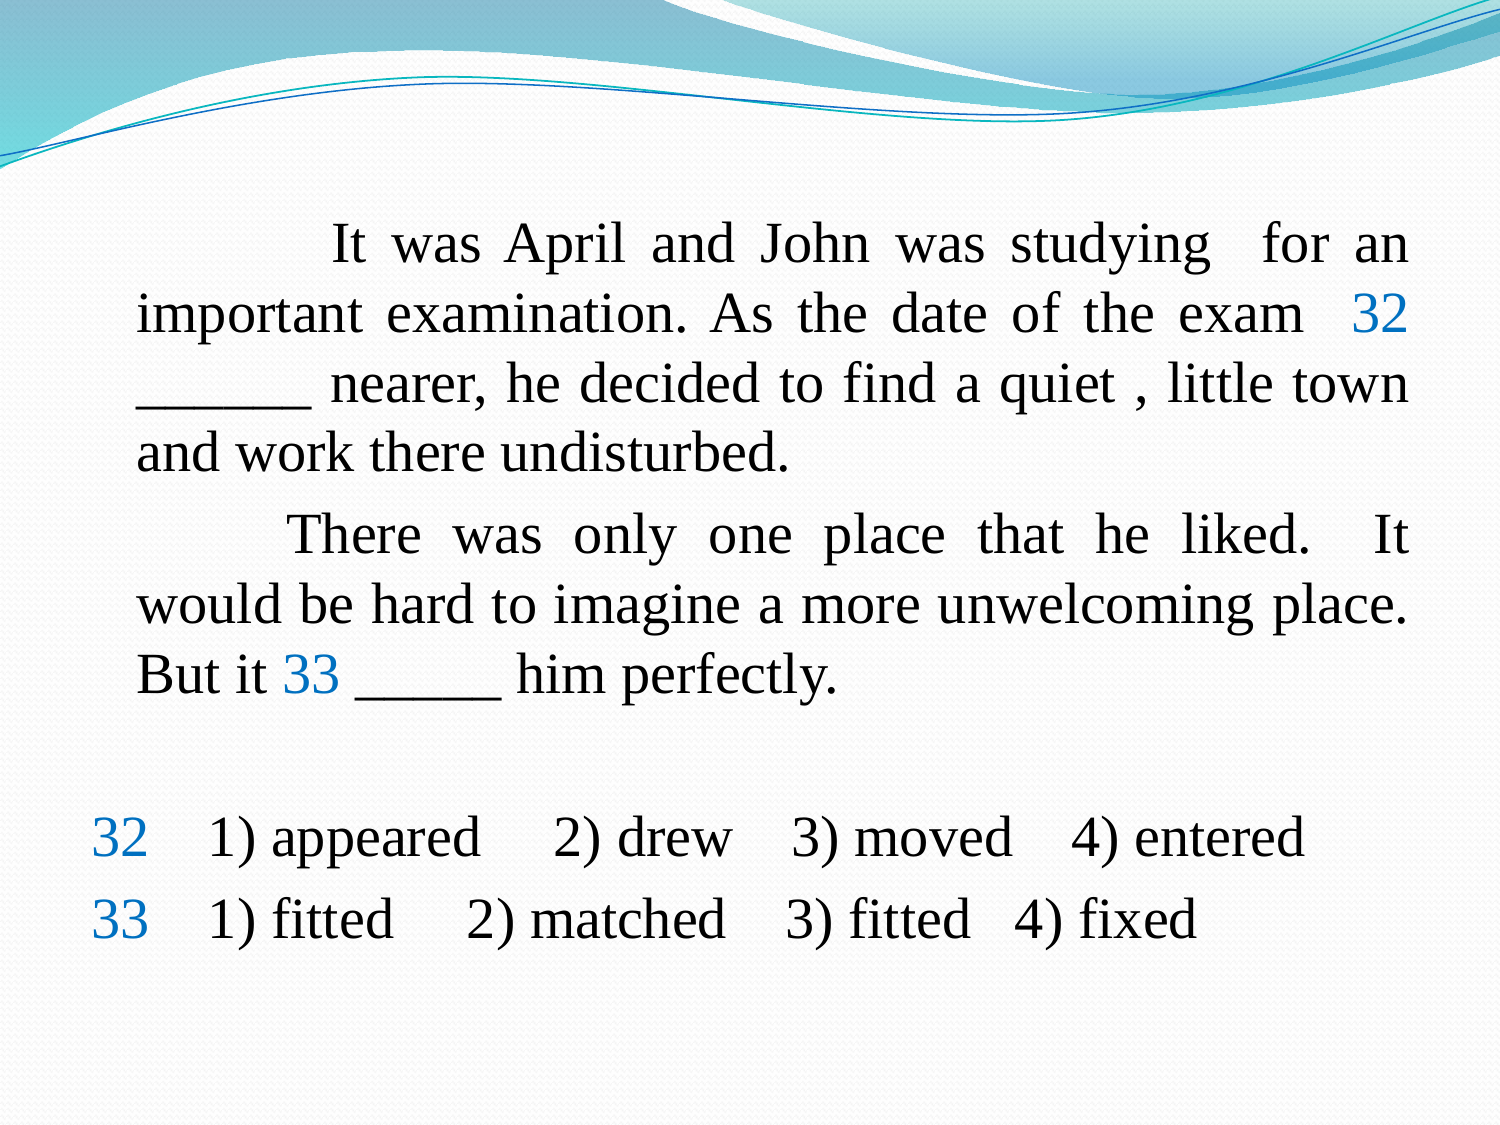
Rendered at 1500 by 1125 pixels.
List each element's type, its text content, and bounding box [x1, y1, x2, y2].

list It was April and John was studying for an important examination. As the date of the exam 32 ______ nearer, he decided to find a quiet , little town and work there undisturbed. There was only one place that he liked. It would be hard to imagine a more unwelcoming place. But it 33 _____ him perfectly. 32 1) appeared 2) drew 3) moved 4) entered 33 1) fitted 2) matched 3) fitted 4) fixed [76, 196, 1425, 1038]
